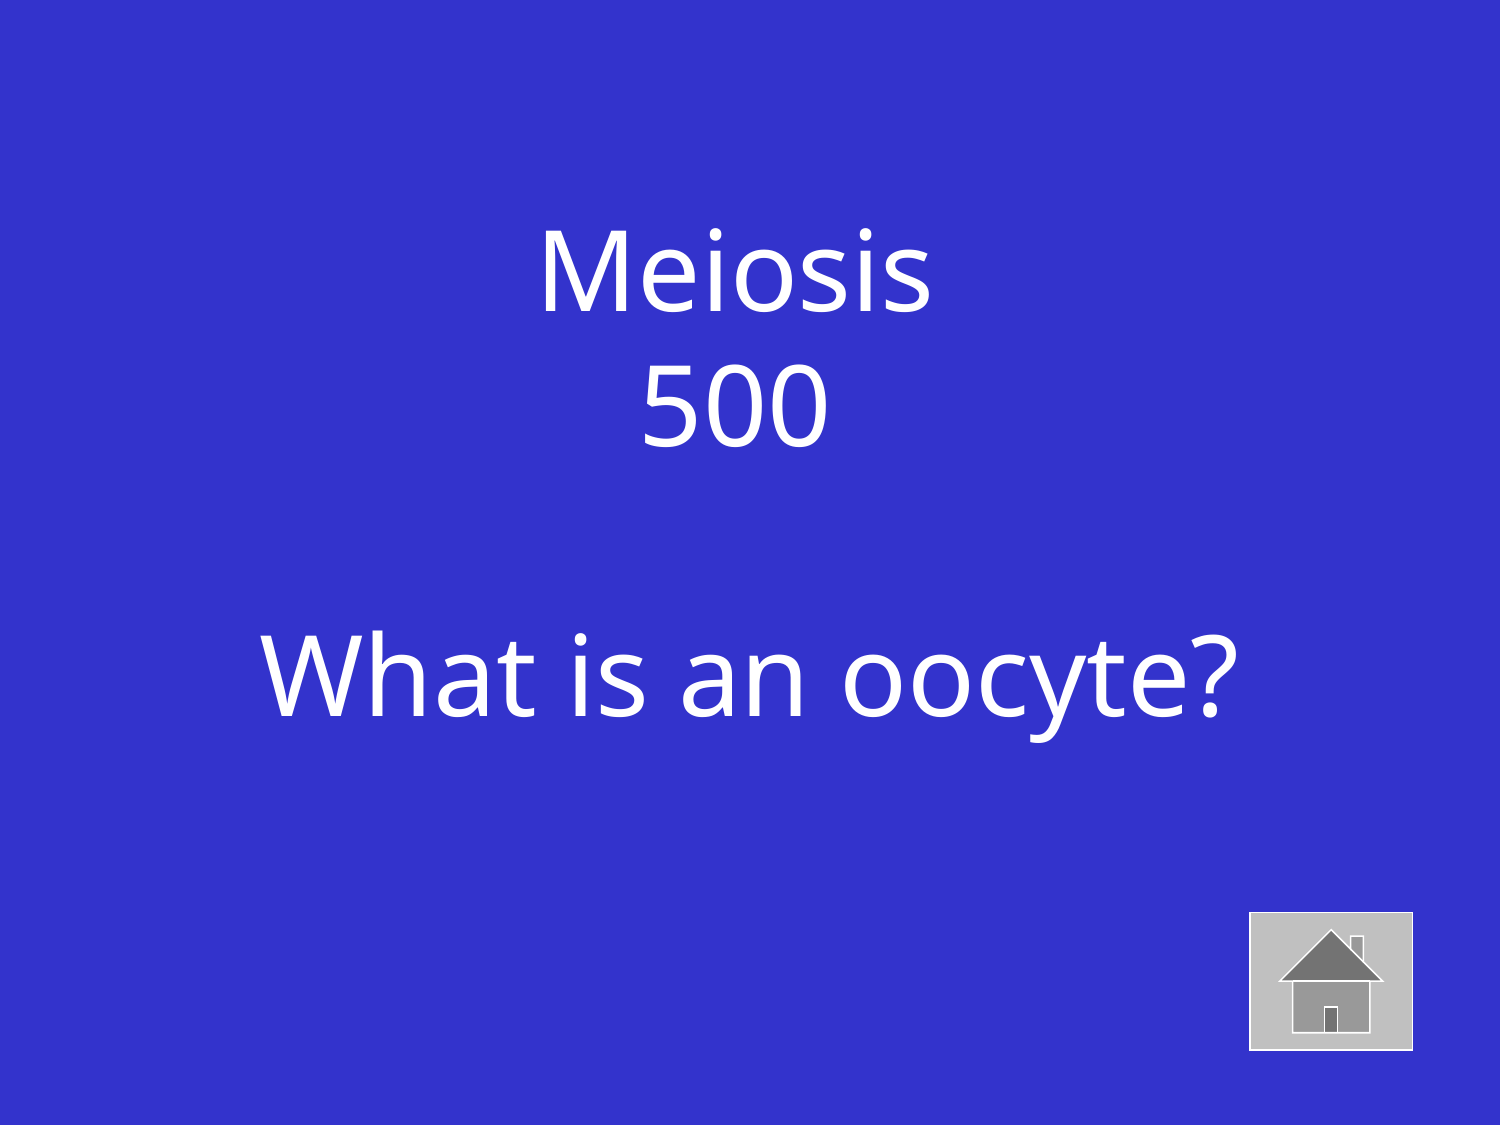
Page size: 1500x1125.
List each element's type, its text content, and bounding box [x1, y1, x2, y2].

title Meiosis 500 What is an oocyte? [112, 374, 1388, 563]
text_box [1249, 912, 1413, 1050]
